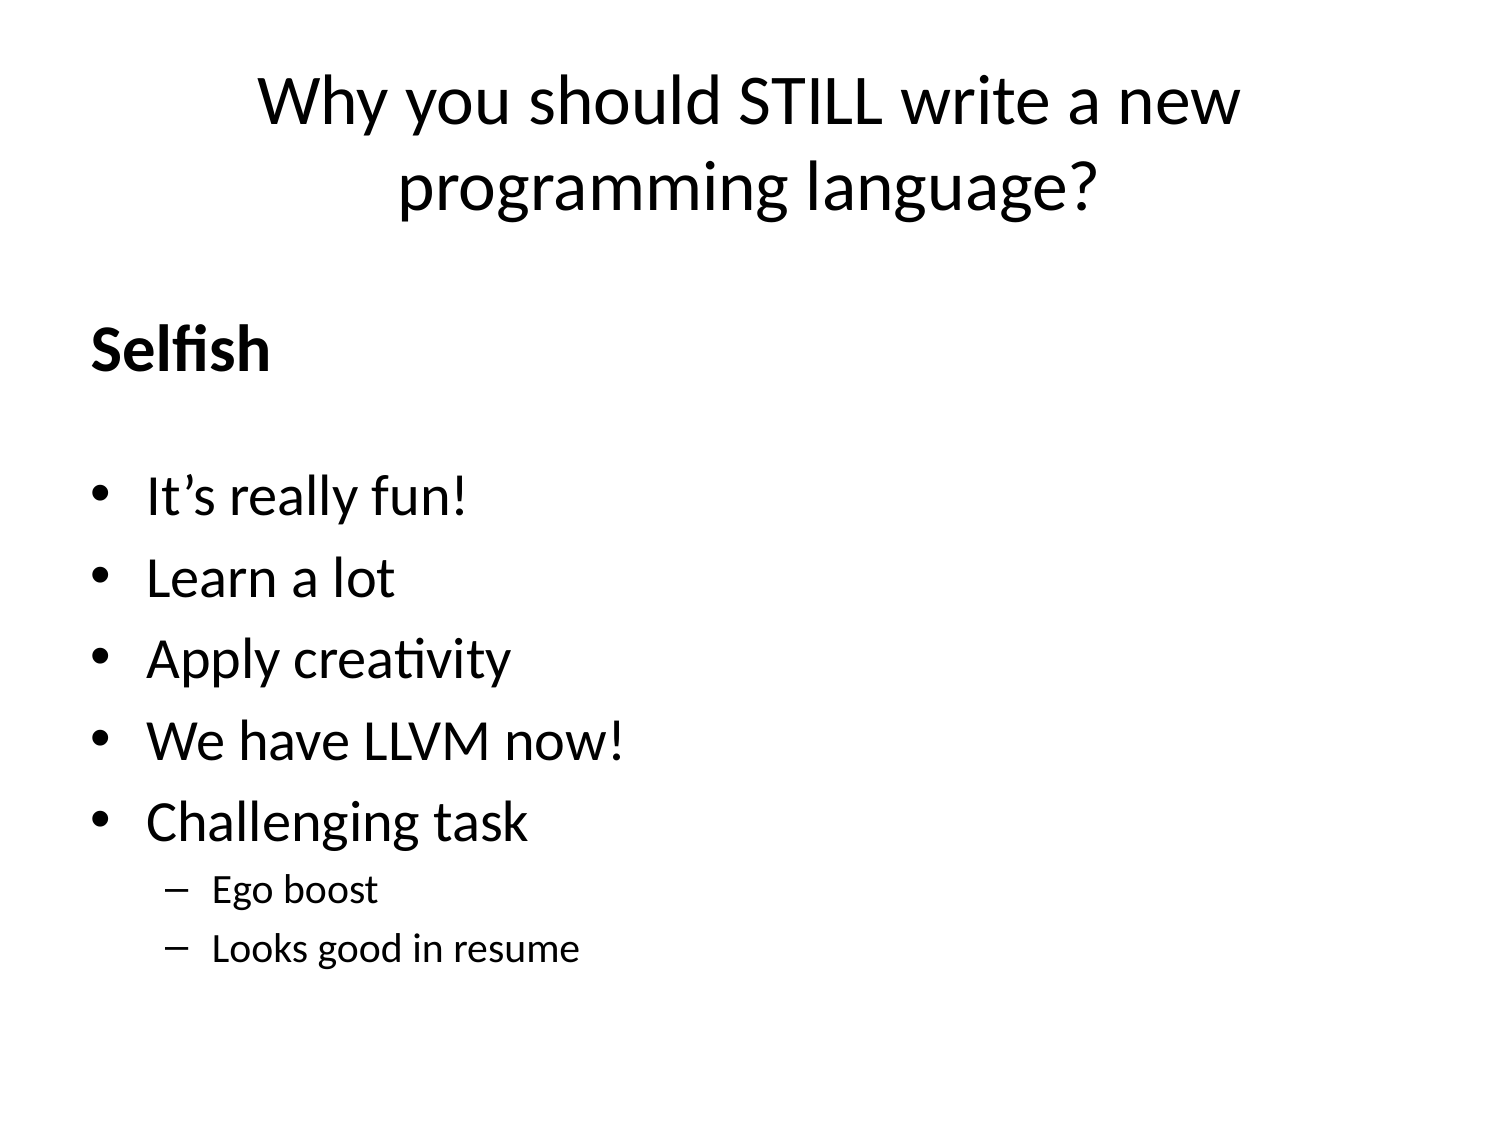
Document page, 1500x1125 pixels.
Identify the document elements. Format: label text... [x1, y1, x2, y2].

list Selfish [75, 287, 739, 393]
title Why you should STILL write a new programming language? [75, 45, 1425, 233]
list It’s really fun! Learn a lot Apply creativity We have LLVM now! Challenging task Ego boost Looks good in resume [75, 450, 750, 1125]
